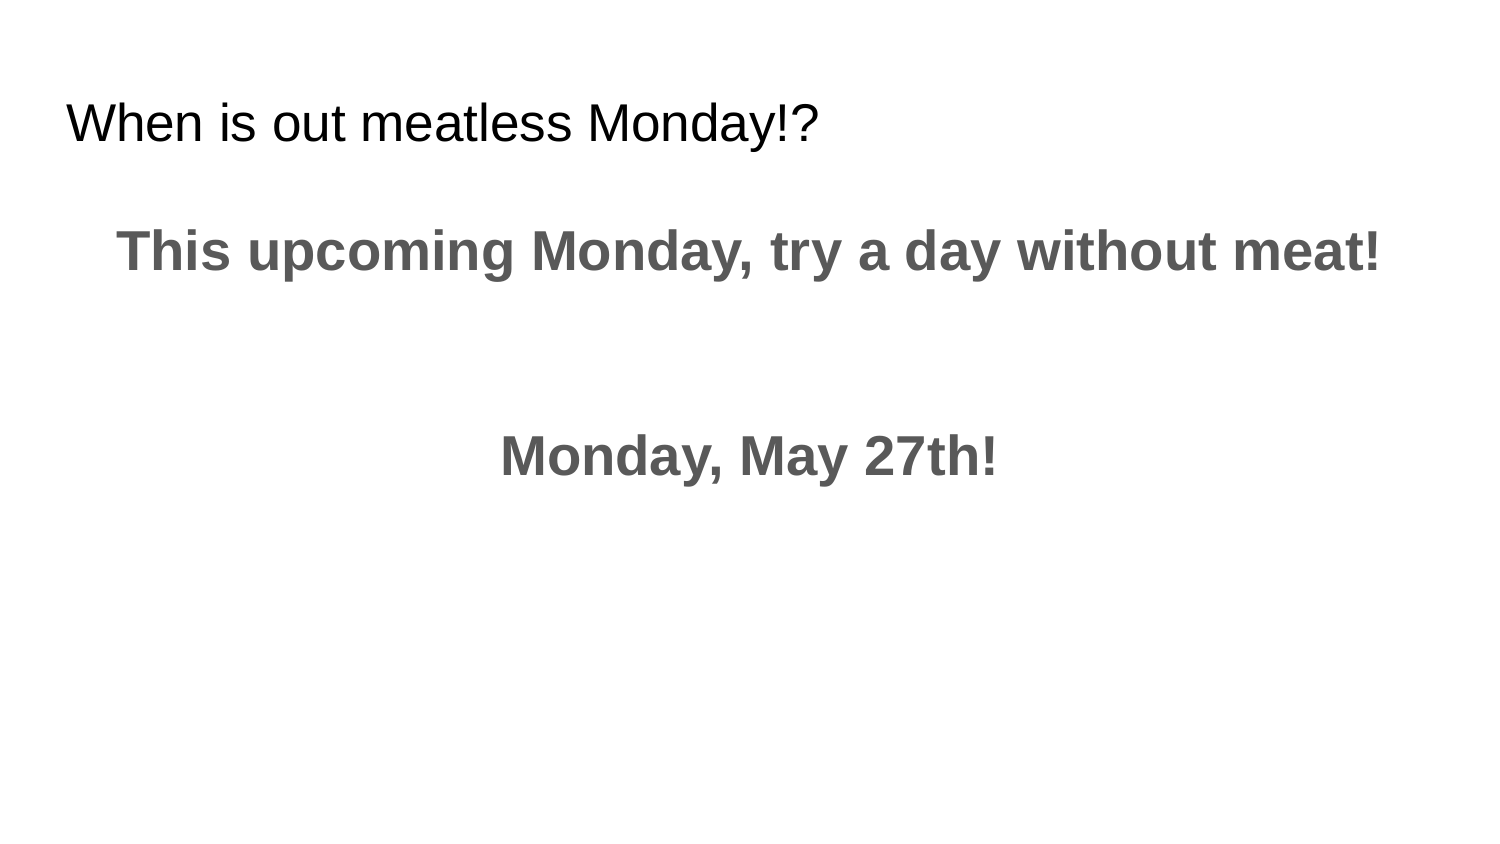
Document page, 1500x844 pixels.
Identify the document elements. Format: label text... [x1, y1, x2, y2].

list This upcoming Monday, try a day without meat! Monday, May 27th! [51, 189, 1449, 750]
title When is out meatless Monday!? [51, 72, 1449, 167]
